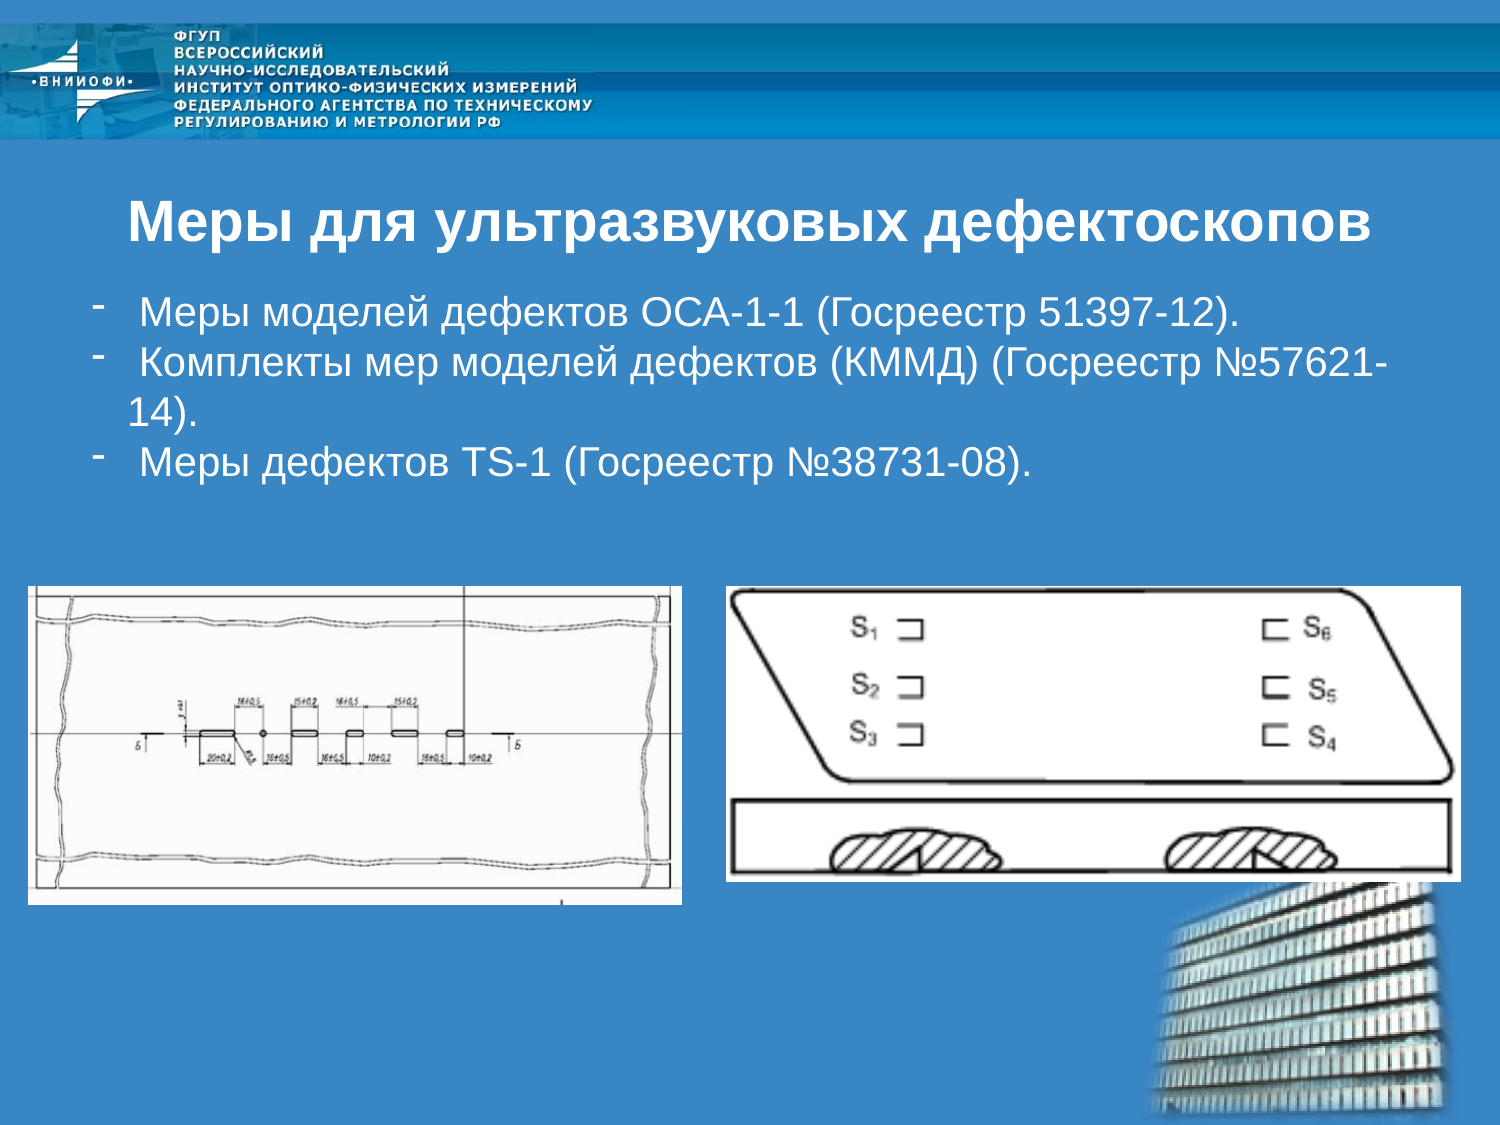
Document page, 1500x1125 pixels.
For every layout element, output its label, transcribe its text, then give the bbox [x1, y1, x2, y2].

picture [303, 100, 313, 111]
picture [28, 585, 682, 906]
picture [374, 100, 416, 111]
picture [424, 100, 447, 110]
picture [524, 100, 531, 110]
picture [0, 24, 1500, 139]
picture [583, 100, 592, 110]
picture [412, 116, 469, 127]
text_box Меры моделей дефектов ОСА-1-1 (Госреестр 51397-12). Комплекты мер моделей дефектов (КММД) (Госреестр №57621-14). Меры дефектов ТS-1 (Госреестр №38731-08). [76, 276, 1471, 542]
picture [354, 117, 365, 126]
text_box Меры для ультразвуковых дефектоскопов [0, 175, 1500, 261]
picture [265, 44, 322, 58]
picture [1146, 882, 1459, 1115]
picture [352, 99, 373, 110]
picture [556, 100, 580, 111]
picture [269, 100, 300, 111]
picture [475, 100, 496, 111]
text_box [726, 585, 1461, 882]
picture [336, 117, 345, 126]
picture [478, 116, 500, 126]
picture [454, 100, 473, 110]
picture [368, 116, 410, 126]
picture [533, 100, 554, 111]
picture [321, 100, 349, 110]
picture [500, 100, 521, 110]
